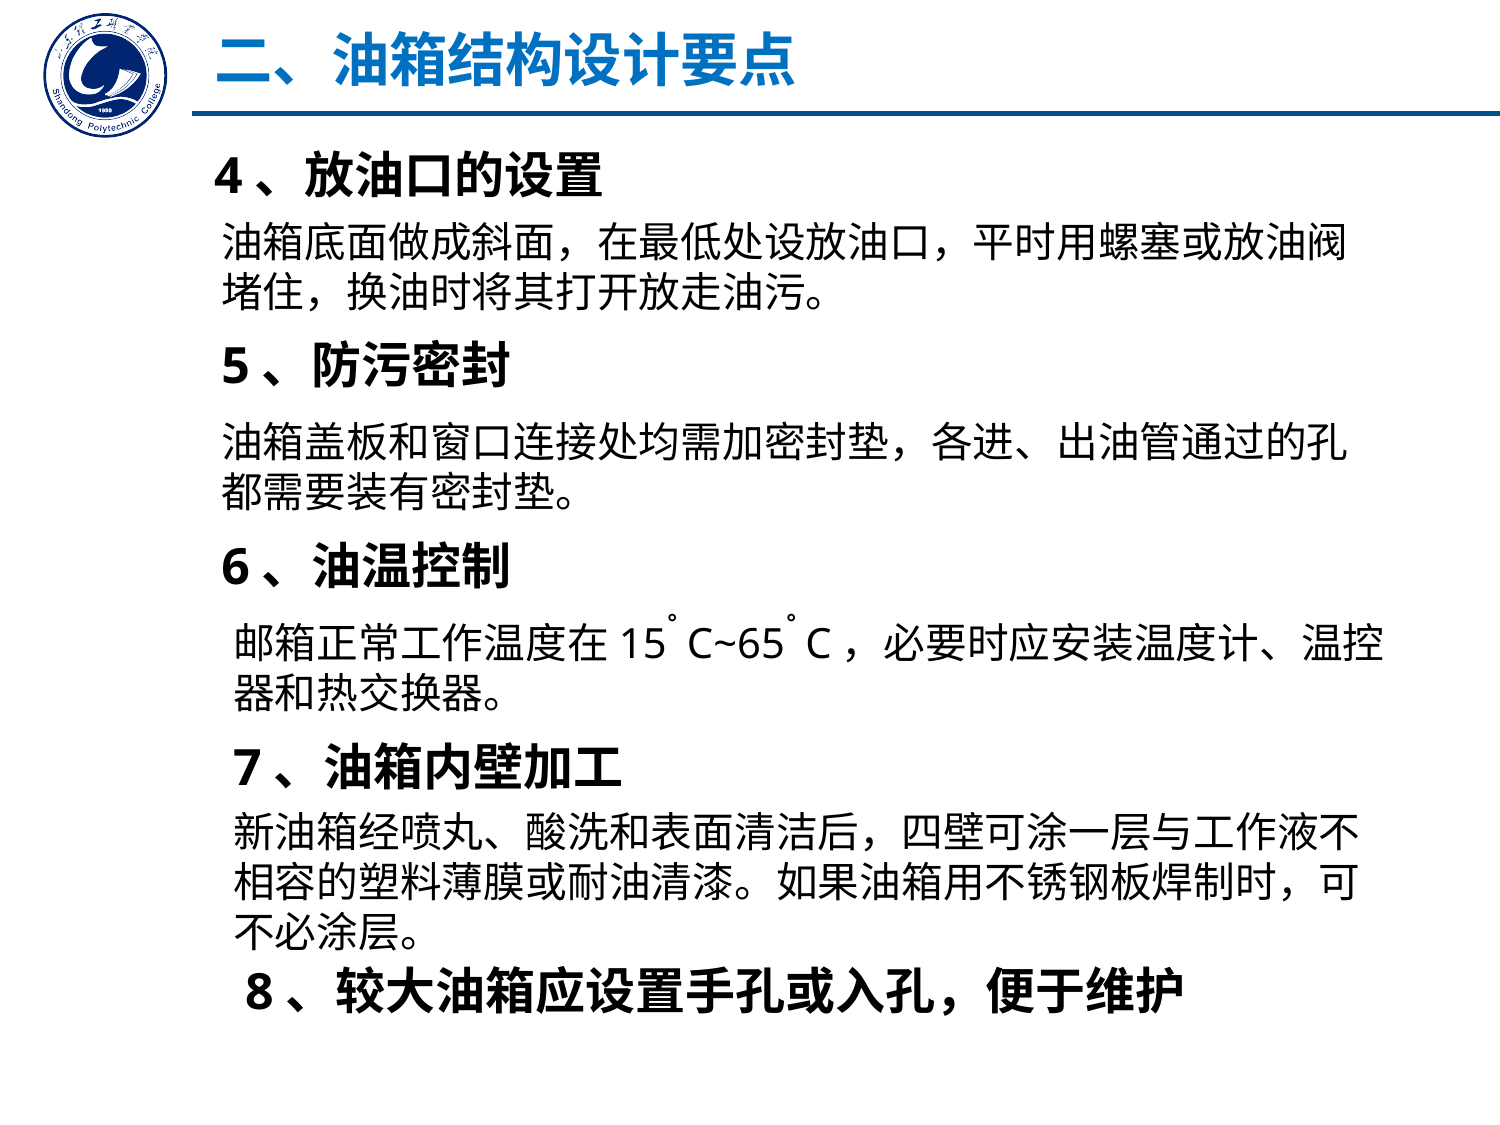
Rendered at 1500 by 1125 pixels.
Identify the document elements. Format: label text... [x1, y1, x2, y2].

text_box 二、油箱结构设计要点 [199, 16, 1306, 102]
text_box 6、油温控制 [206, 527, 1306, 602]
text_box 5、防污密封 [206, 326, 1306, 401]
text_box 8、较大油箱应设置手孔或入孔，便于维护 [230, 952, 1330, 1027]
text_box 油箱盖板和窗口连接处均需加密封垫，各进、出油管通过的孔都需要装有密封垫。 [206, 408, 1388, 524]
text_box 邮箱正常工作温度在15〬C~65〬C，必要时应安装温度计、温控器和热交换器。 [218, 609, 1400, 725]
picture [43, 7, 174, 138]
text_box 油箱底面做成斜面，在最低处设放油口，平时用螺塞或放油阀堵住，换油时将其打开放走油污。 [206, 208, 1388, 323]
text_box 4、放油口的设置 [199, 136, 1299, 211]
text_box 7、油箱内壁加工 [218, 727, 1318, 798]
text_box 新油箱经喷丸、酸洗和表面清洁后，四壁可涂一层与工作液不相容的塑料薄膜或耐油清漆。如果油箱用不锈钢板焊制时，可不必涂层。 [218, 798, 1412, 964]
